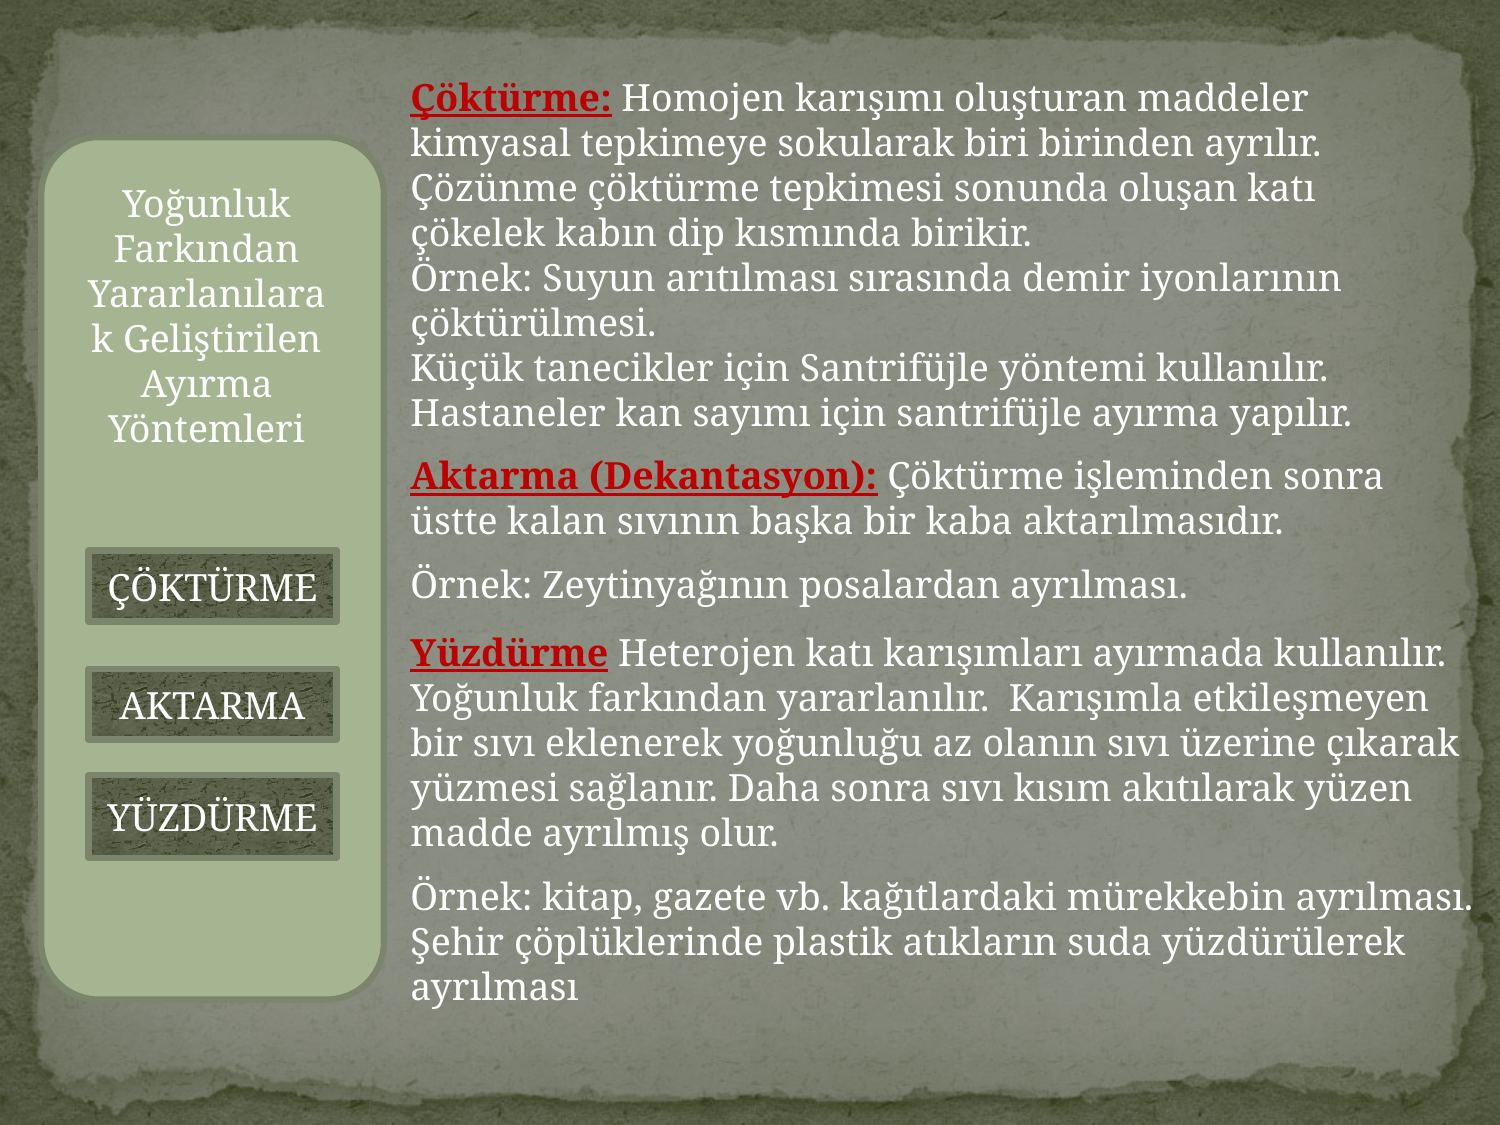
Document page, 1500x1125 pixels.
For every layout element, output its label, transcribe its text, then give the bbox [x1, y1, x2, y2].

text_box Yüzdürme Heterojen katı karışımları ayırmada kullanılır. Yoğunluk farkından yararlanılır. Karışımla etkileşmeyen bir sıvı eklenerek yoğunluğu az olanın sıvı üzerine çıkarak yüzmesi sağlanır. Daha sonra sıvı kısım akıtılarak yüzen madde ayrılmış olur. Örnek: kitap, gazete vb. kağıtlardaki mürekkebin ayrılması. Şehir çöplüklerinde plastik atıkların suda yüzdürülerek ayrılması [395, 621, 1500, 1015]
text_box Yoğunluk Farkından Yararlanılarak Geliştirilen Ayırma Yöntemleri [64, 172, 349, 458]
text_box YÜZDÜRME [85, 772, 340, 861]
text_box AKTARMA [85, 666, 340, 743]
text_box [38, 133, 387, 1003]
text_box ÇÖKTÜRME [85, 547, 340, 625]
text_box Çöktürme: Homojen karışımı oluşturan maddeler kimyasal tepkimeye sokularak biri birinden ayrılır. Çözünme çöktürme tepkimesi sonunda oluşan katı çökelek kabın dip kısmında birikir. Örnek: Suyun arıtılması sırasında demir iyonlarının çöktürülmesi. Küçük tanecikler için Santrifüjle yöntemi kullanılır. Hastaneler kan sayımı için santrifüjle ayırma yapılır. Aktarma (Dekantasyon): Çöktürme işleminden sonra üstte kalan sıvının başka bir kaba aktarılmasıdır. Örnek: Zeytinyağının posalardan ayrılması. [395, 66, 1471, 621]
